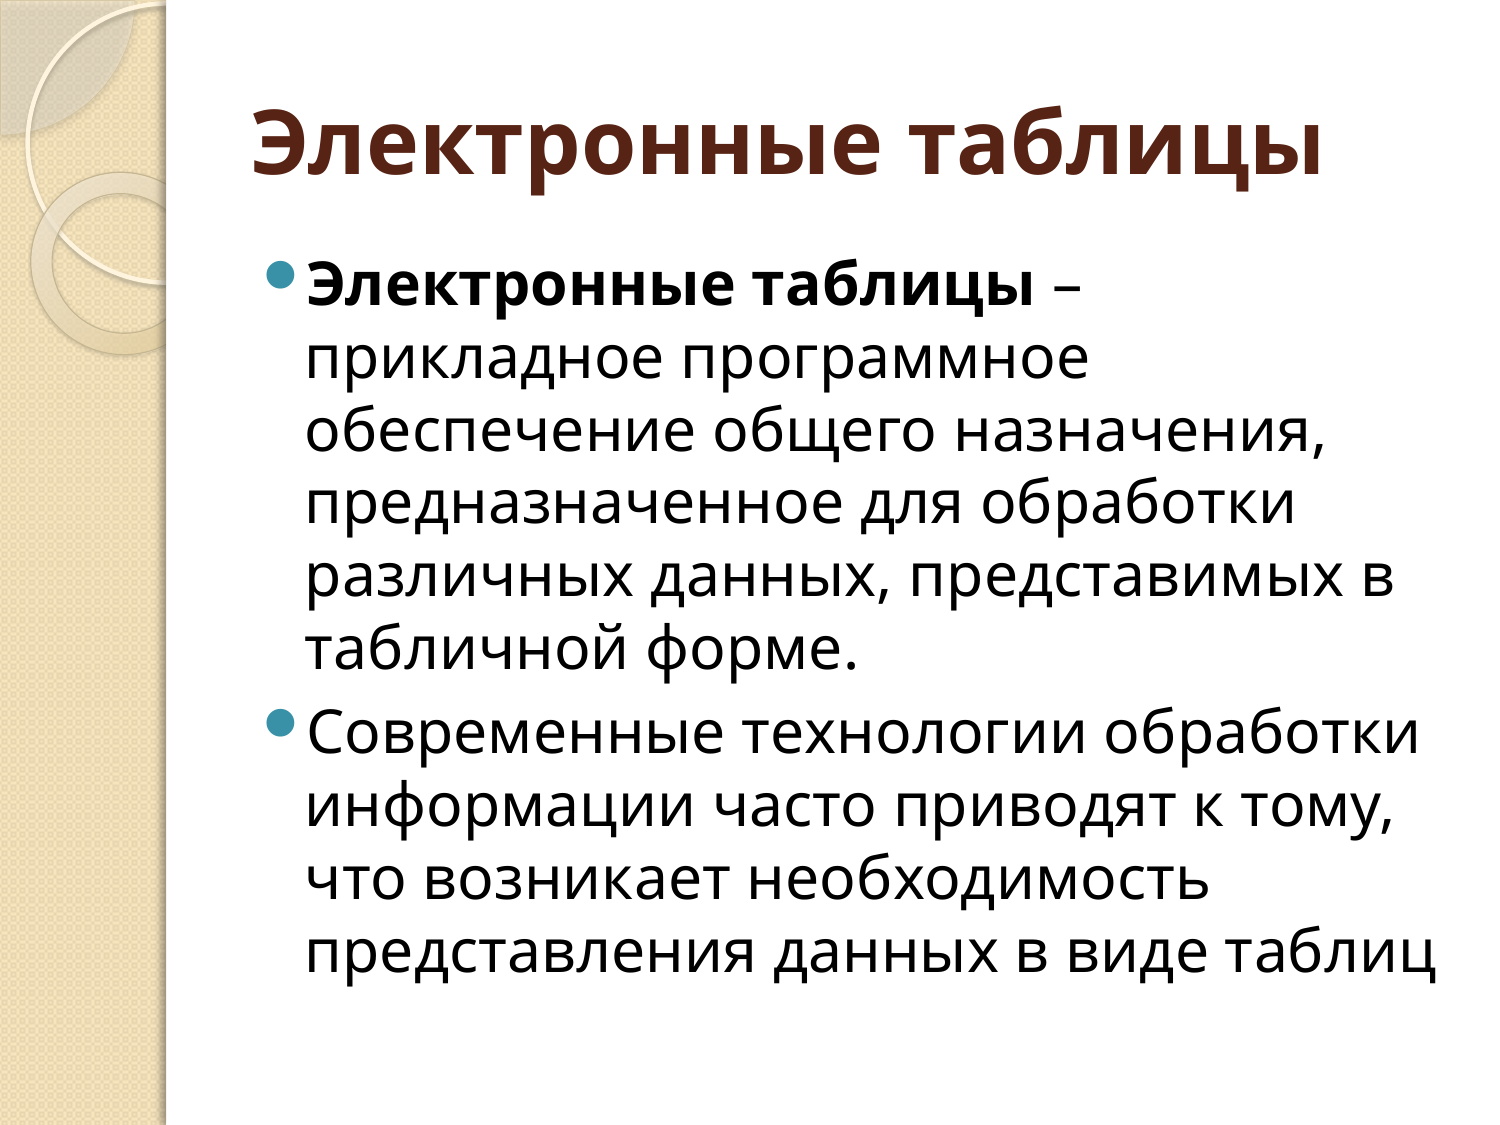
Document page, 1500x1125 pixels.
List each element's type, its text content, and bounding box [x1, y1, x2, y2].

title Электронные таблицы [235, 45, 1466, 233]
list Электронные таблицы – прикладное программное обеспечение общего назначения, предназначенное для обработки различных данных, представимых в табличной форме. Современные технологии обработки информации часто приводят к тому, что возникает необходимость представления данных в виде таблиц [235, 237, 1466, 1025]
